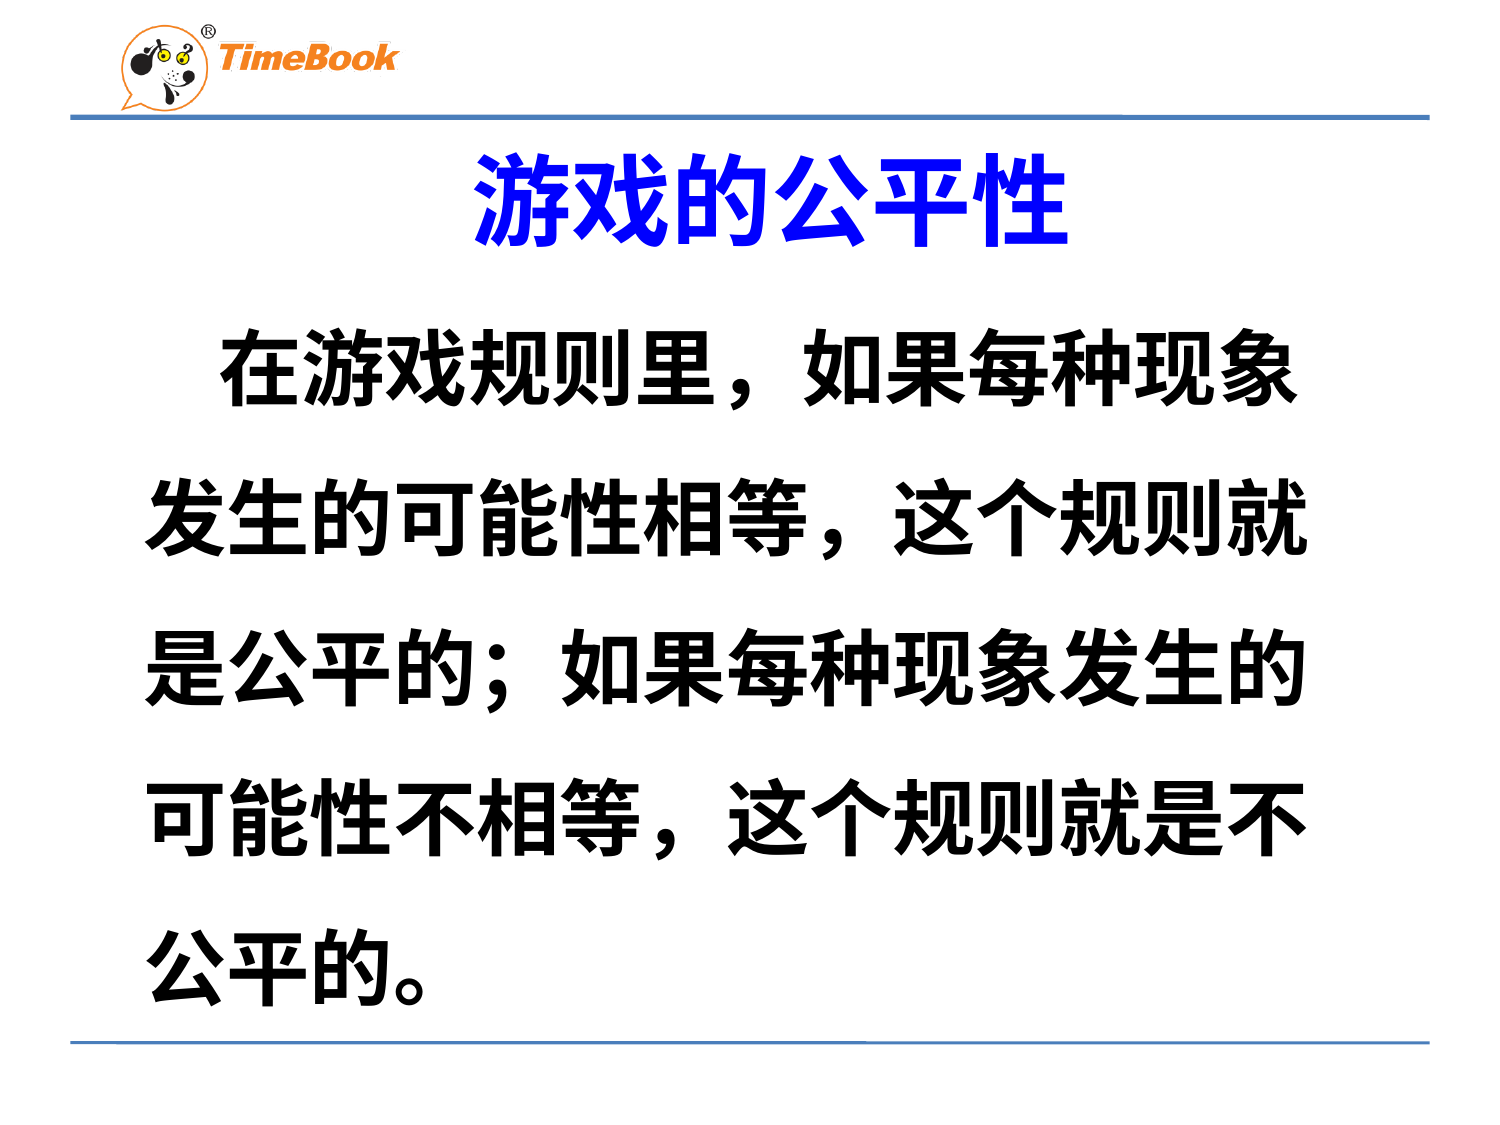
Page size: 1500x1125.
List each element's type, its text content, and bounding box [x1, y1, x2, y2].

text_box 游戏的公平性 [456, 130, 1102, 258]
text_box 在游戏规则里，如果每种现象发生的可能性相等，这个规则就是公平的；如果每种现象发生的可能性不相等，这个规则就是不公平的。 [128, 258, 1348, 1024]
picture [118, 22, 408, 113]
